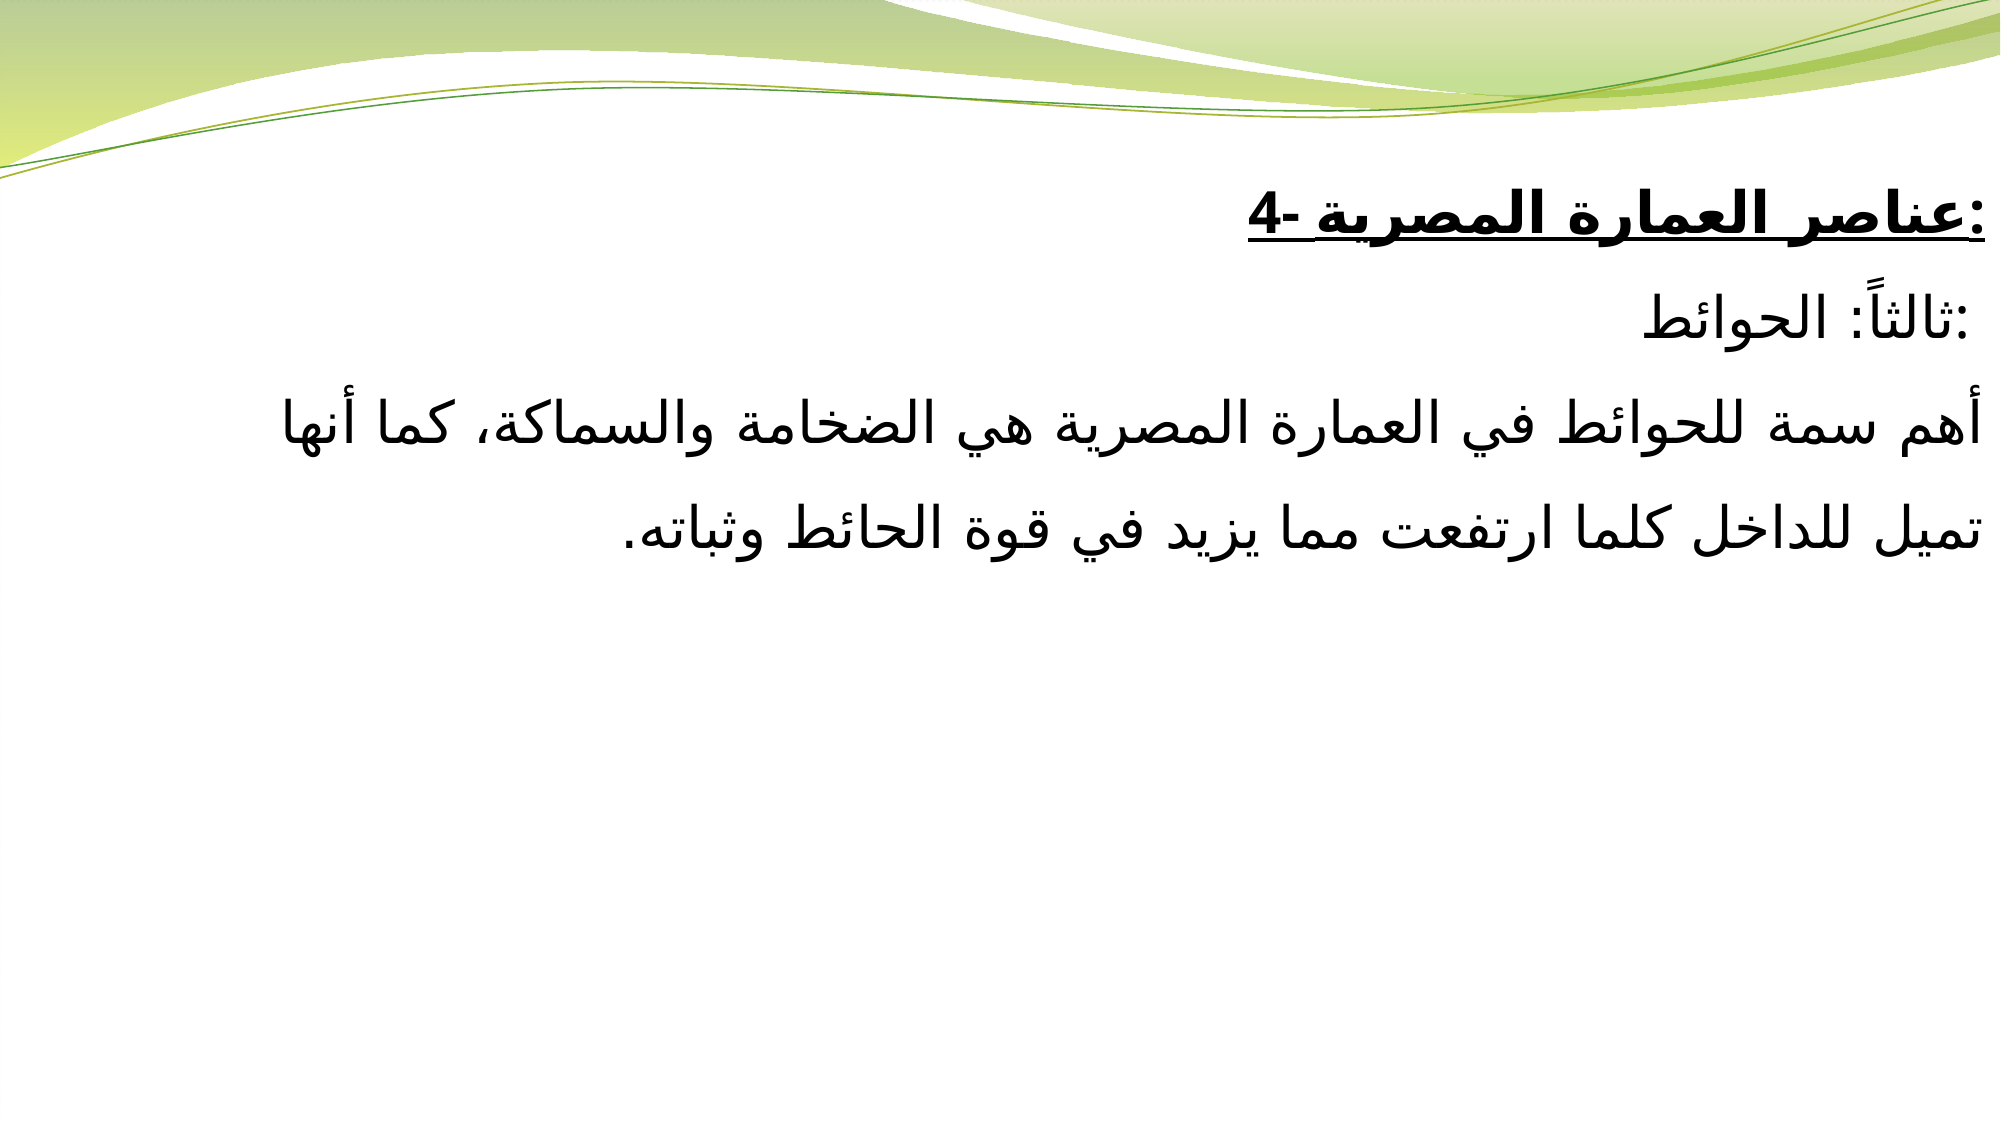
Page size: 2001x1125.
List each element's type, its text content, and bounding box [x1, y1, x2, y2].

text_box 4- عناصر العمارة المصرية: ثالثاً: الحوائط: أهم سمة للحوائط في العمارة المصرية هي الضخامة والسماكة، كما أنها تميل للداخل كلما ارتفعت مما يزيد في قوة الحائط وثباته. [245, 132, 2000, 568]
